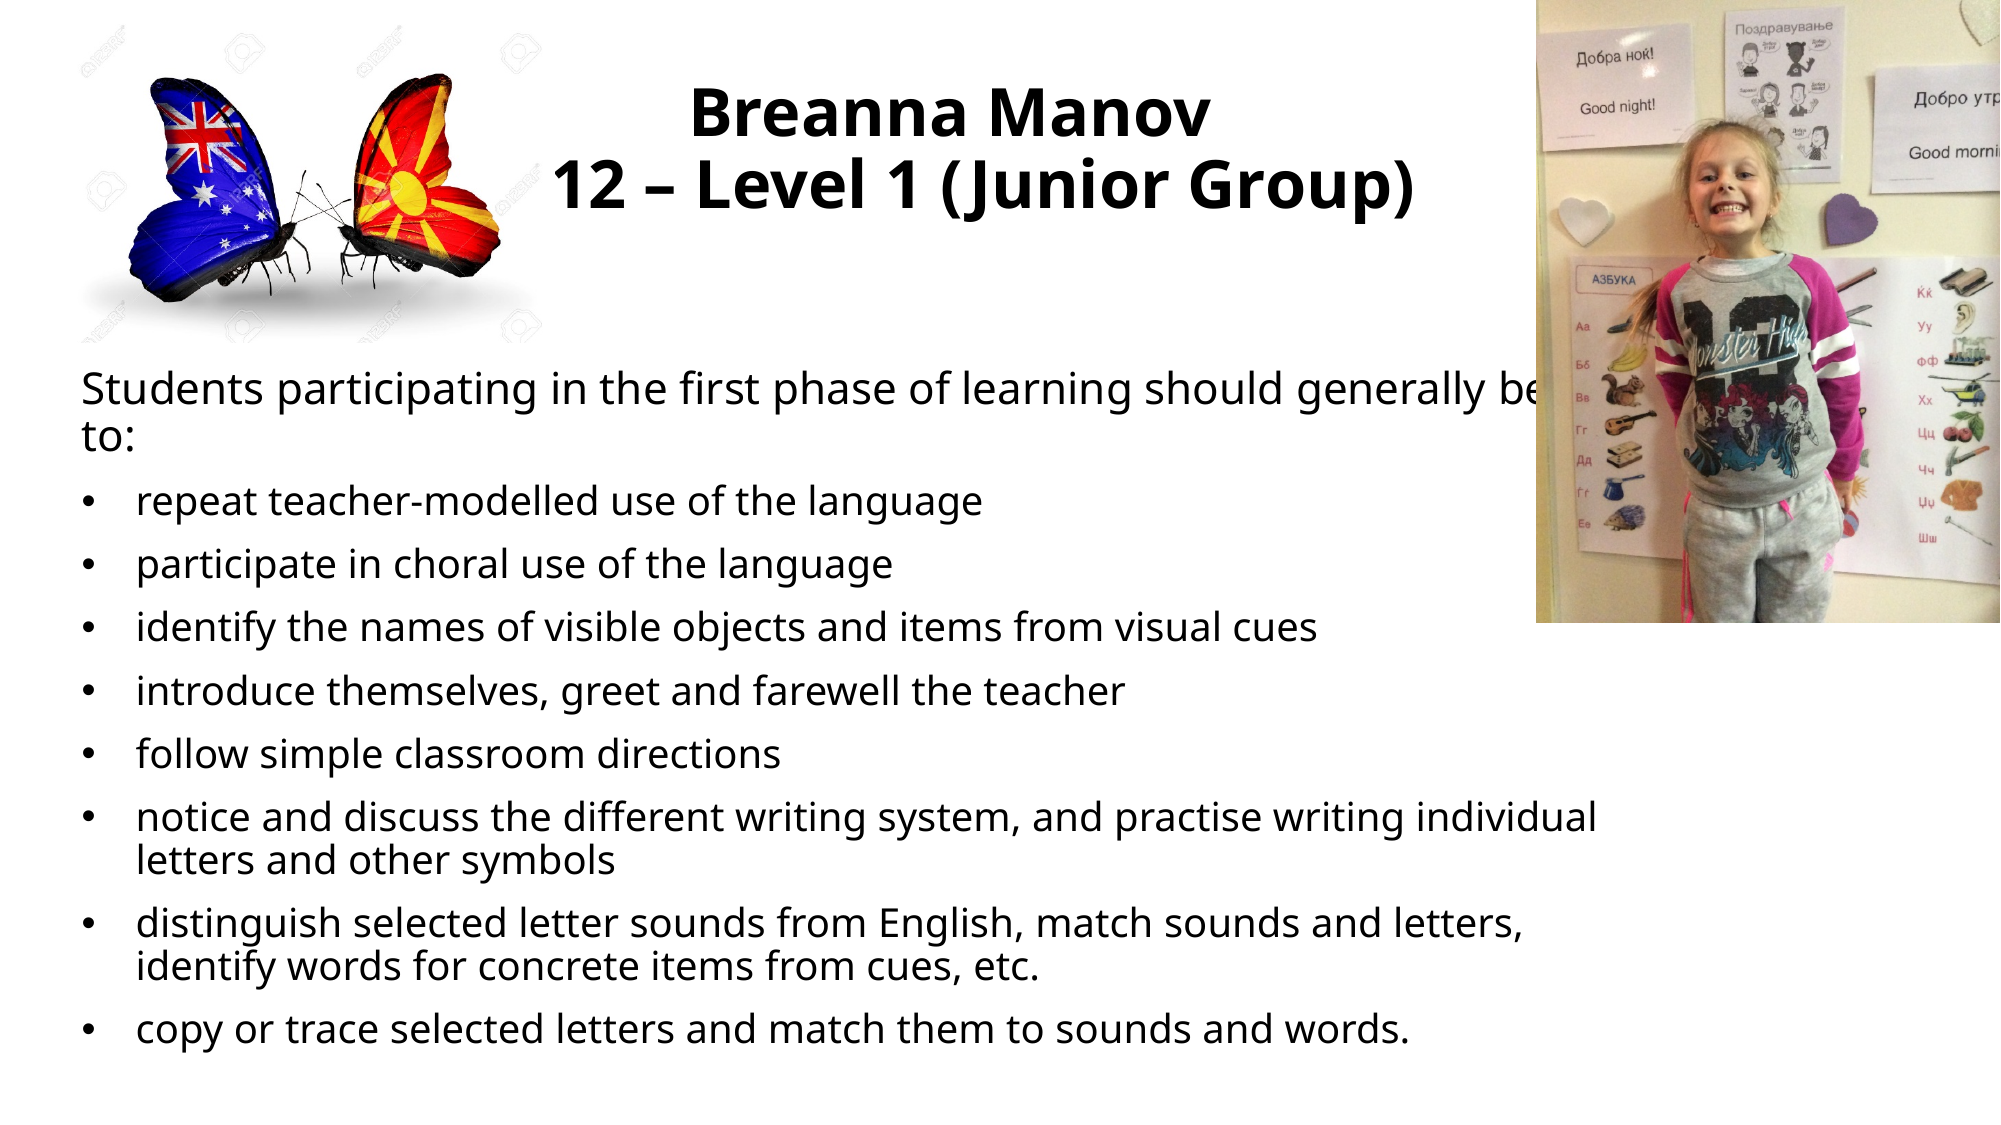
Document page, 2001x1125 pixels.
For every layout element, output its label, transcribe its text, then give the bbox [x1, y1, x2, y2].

title Breanna Manov K-12 – Level 1 (Junior Group) [555, 112, 1456, 231]
picture [66, 13, 555, 343]
subtitle Students participating in the first phase of learning should generally be able to: repeat teacher-modelled use of the language participate in choral use of the language identify the names of visible objects and items from visual cues introduce themselves, greet and farewell the teacher follow simple classroom directions notice and discuss the different writing system, and practise writing individual letters and other symbols distinguish selected letter sounds from English, match sounds and letters, identify words for concrete items from cues, etc. copy or trace selected letters and match them to sounds and words. [66, 358, 1667, 1063]
picture [1456, 0, 2000, 623]
